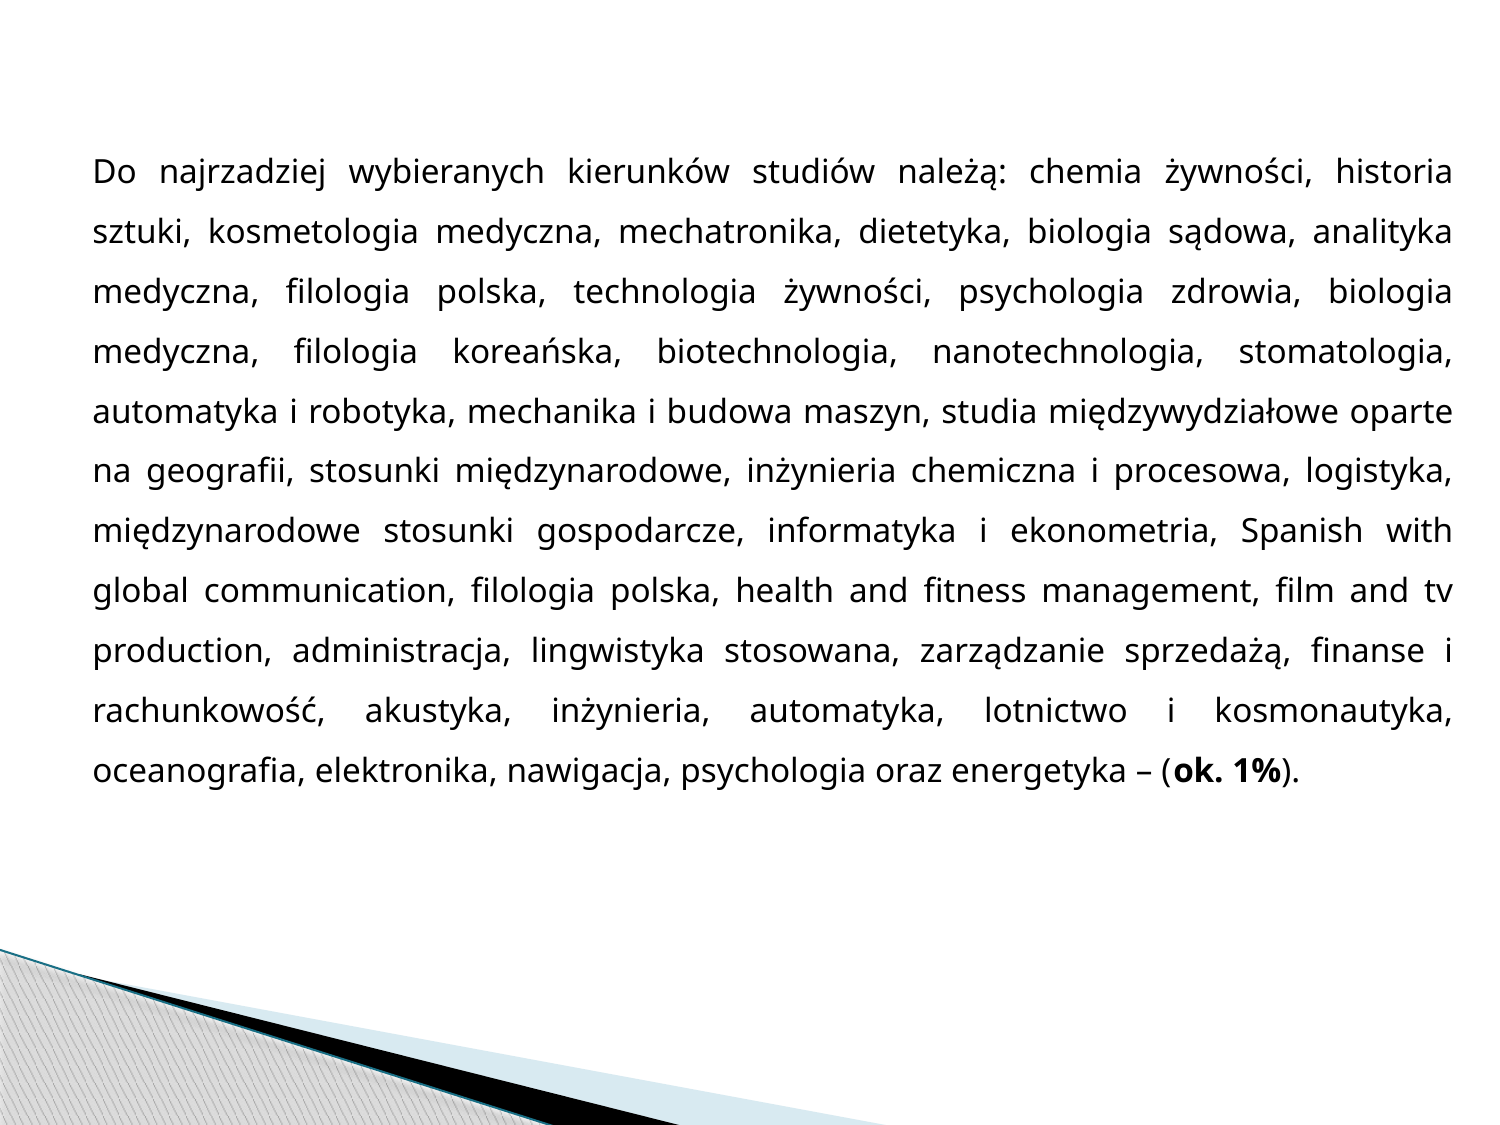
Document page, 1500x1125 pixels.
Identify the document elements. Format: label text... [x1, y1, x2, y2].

list Do najrzadziej wybieranych kierunków studiów należą: chemia żywności, historia sztuki, kosmetologia medyczna, mechatronika, dietetyka, biologia sądowa, analityka medyczna, filologia polska, technologia żywności, psychologia zdrowia, biologia medyczna, filologia koreańska, biotechnologia, nanotechnologia, stomatologia, automatyka i robotyka, mechanika i budowa maszyn, studia międzywydziałowe oparte na geografii, stosunki międzynarodowe, inżynieria chemiczna i procesowa, logistyka, międzynarodowe stosunki gospodarcze, informatyka i ekonometria, Spanish with global communication, filologia polska, health and fitness management, film and tv production, administracja, lingwistyka stosowana, zarządzanie sprzedażą, finanse i rachunkowość, akustyka, inżynieria, automatyka, lotnictwo i kosmonautyka, oceanografia, elektronika, nawigacja, psychologia oraz energetyka – (ok. 1%). [17, 54, 1471, 1107]
